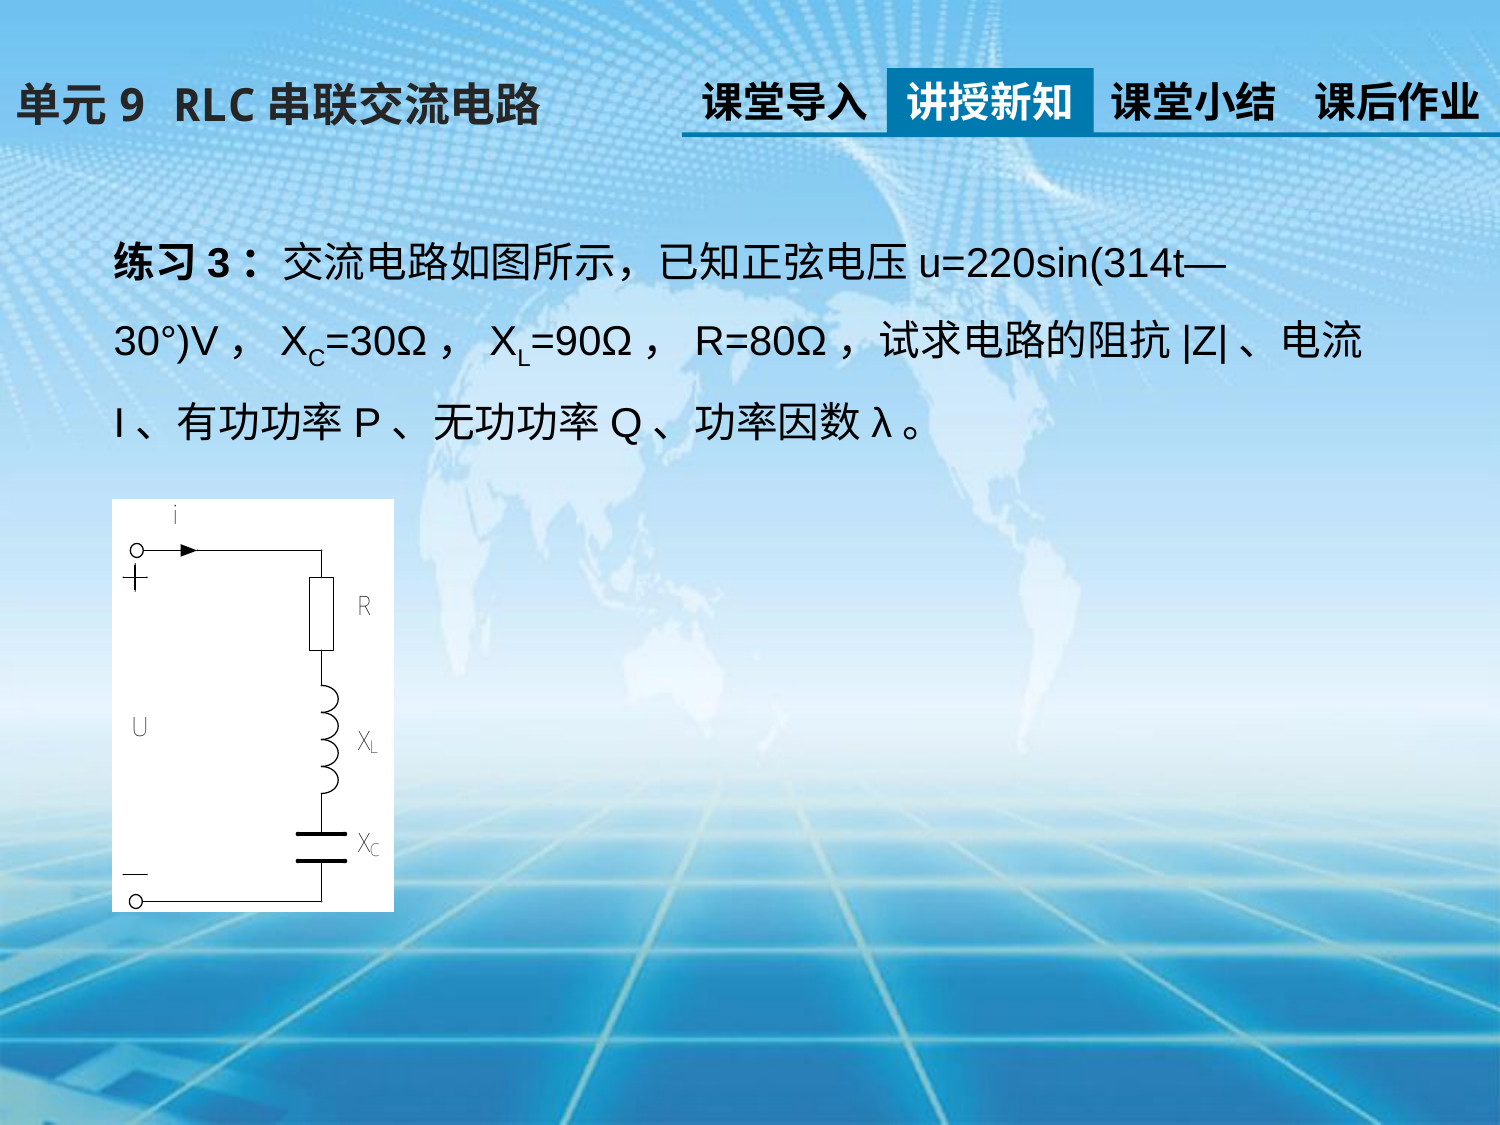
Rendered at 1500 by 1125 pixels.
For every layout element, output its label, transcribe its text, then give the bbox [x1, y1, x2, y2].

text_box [111, 498, 394, 913]
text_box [1, 67, 1500, 139]
text_box 练习3：交流电路如图所示，已知正弦电压u=220sin(314t—30°)V，XC=30Ω，XL=90Ω，R=80Ω，试求电路的阻抗|Z|、电流I、有功功率P、无功功率Q、功率因数λ。 [98, 203, 1379, 454]
picture [0, 0, 1500, 1125]
